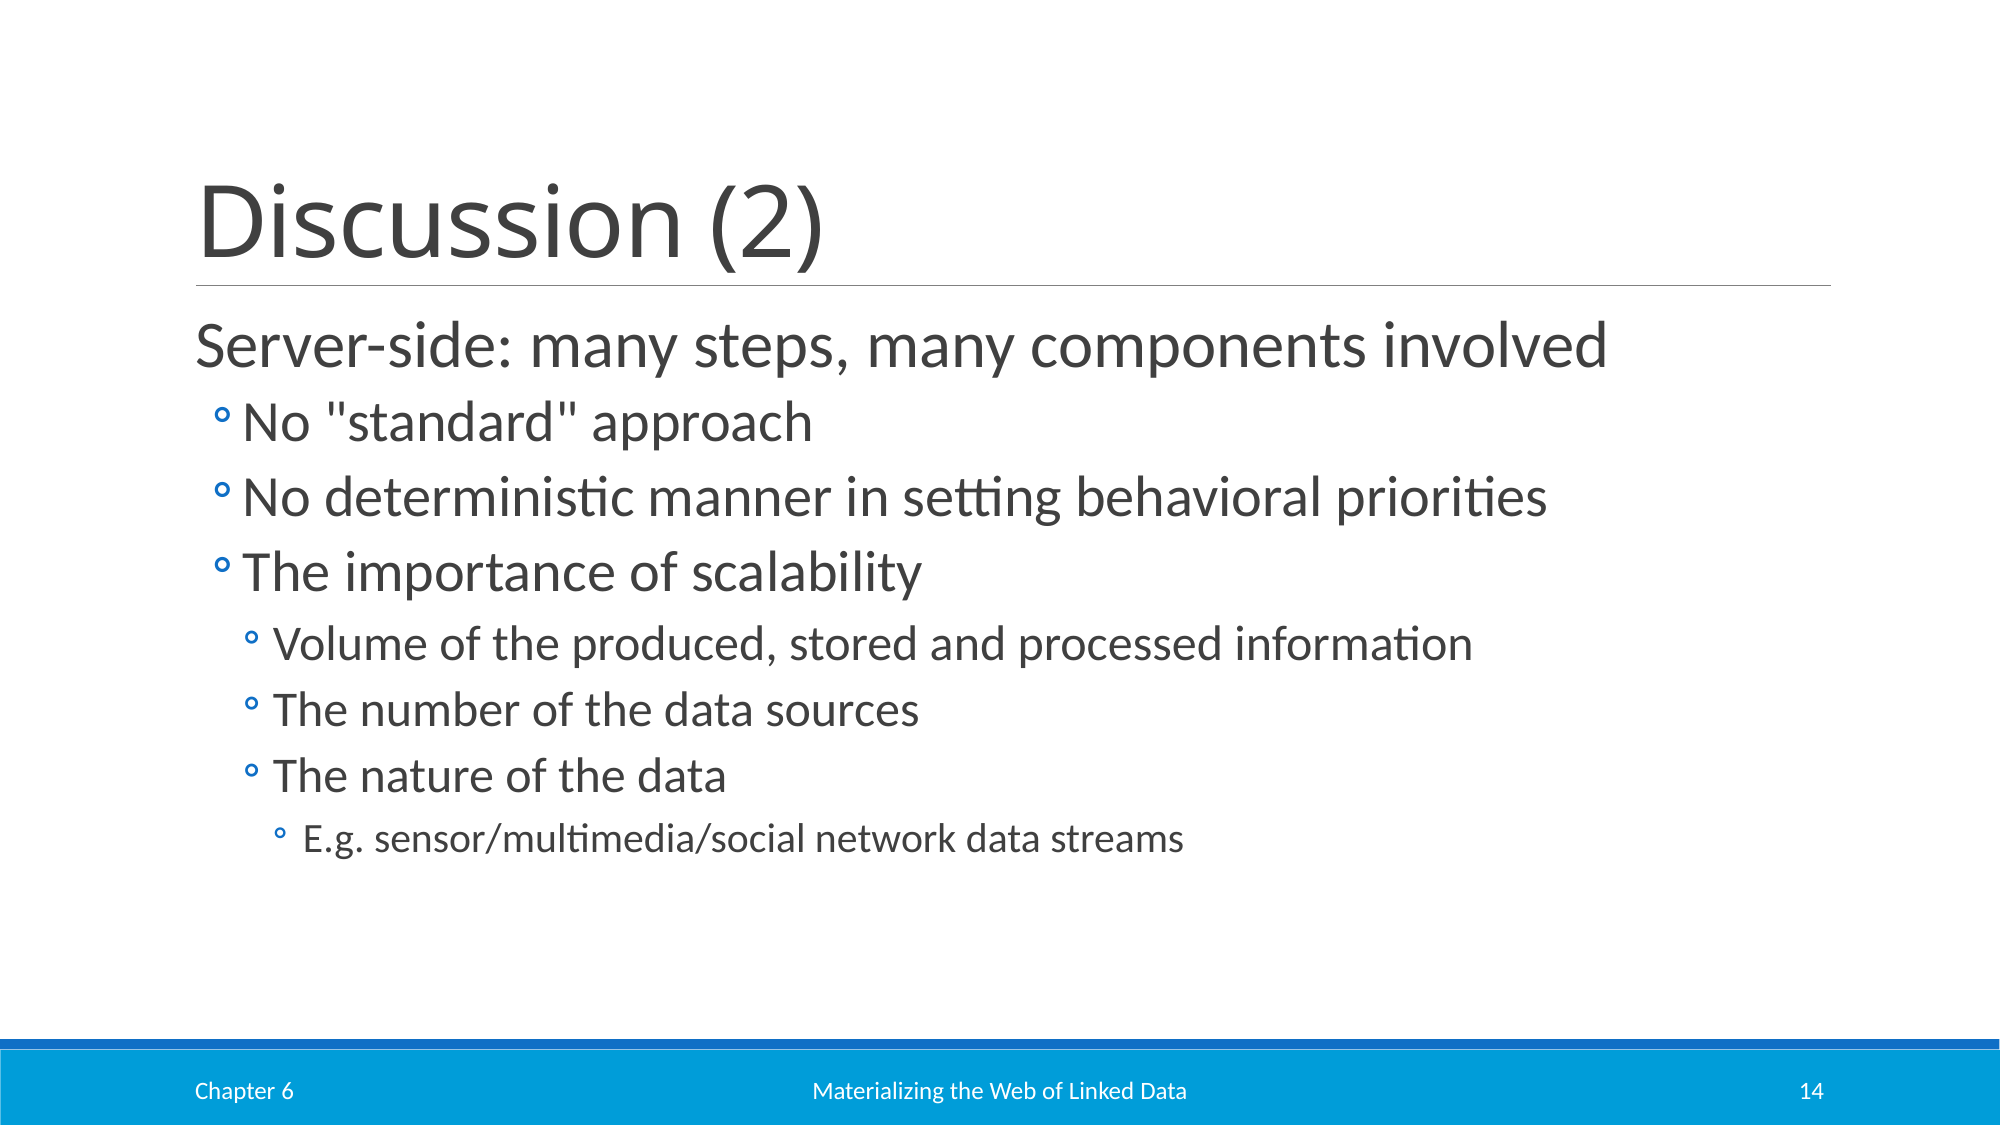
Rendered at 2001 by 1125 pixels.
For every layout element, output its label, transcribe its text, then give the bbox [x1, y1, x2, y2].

footer Materializing the Web of Linked Data [604, 1059, 1396, 1120]
title Discussion (2) [180, 47, 1830, 285]
slide_number Chapter 6 [180, 1059, 586, 1120]
list Server-side: many steps, many components involved No "standard" approach No deterministic manner in setting behavioral priorities The importance of scalability Volume of the produced, stored and processed information The number of the data sources The nature of the data E.g. sensor/multimedia/social network data streams [180, 302, 1830, 963]
slide_number 14 [1624, 1059, 1840, 1120]
